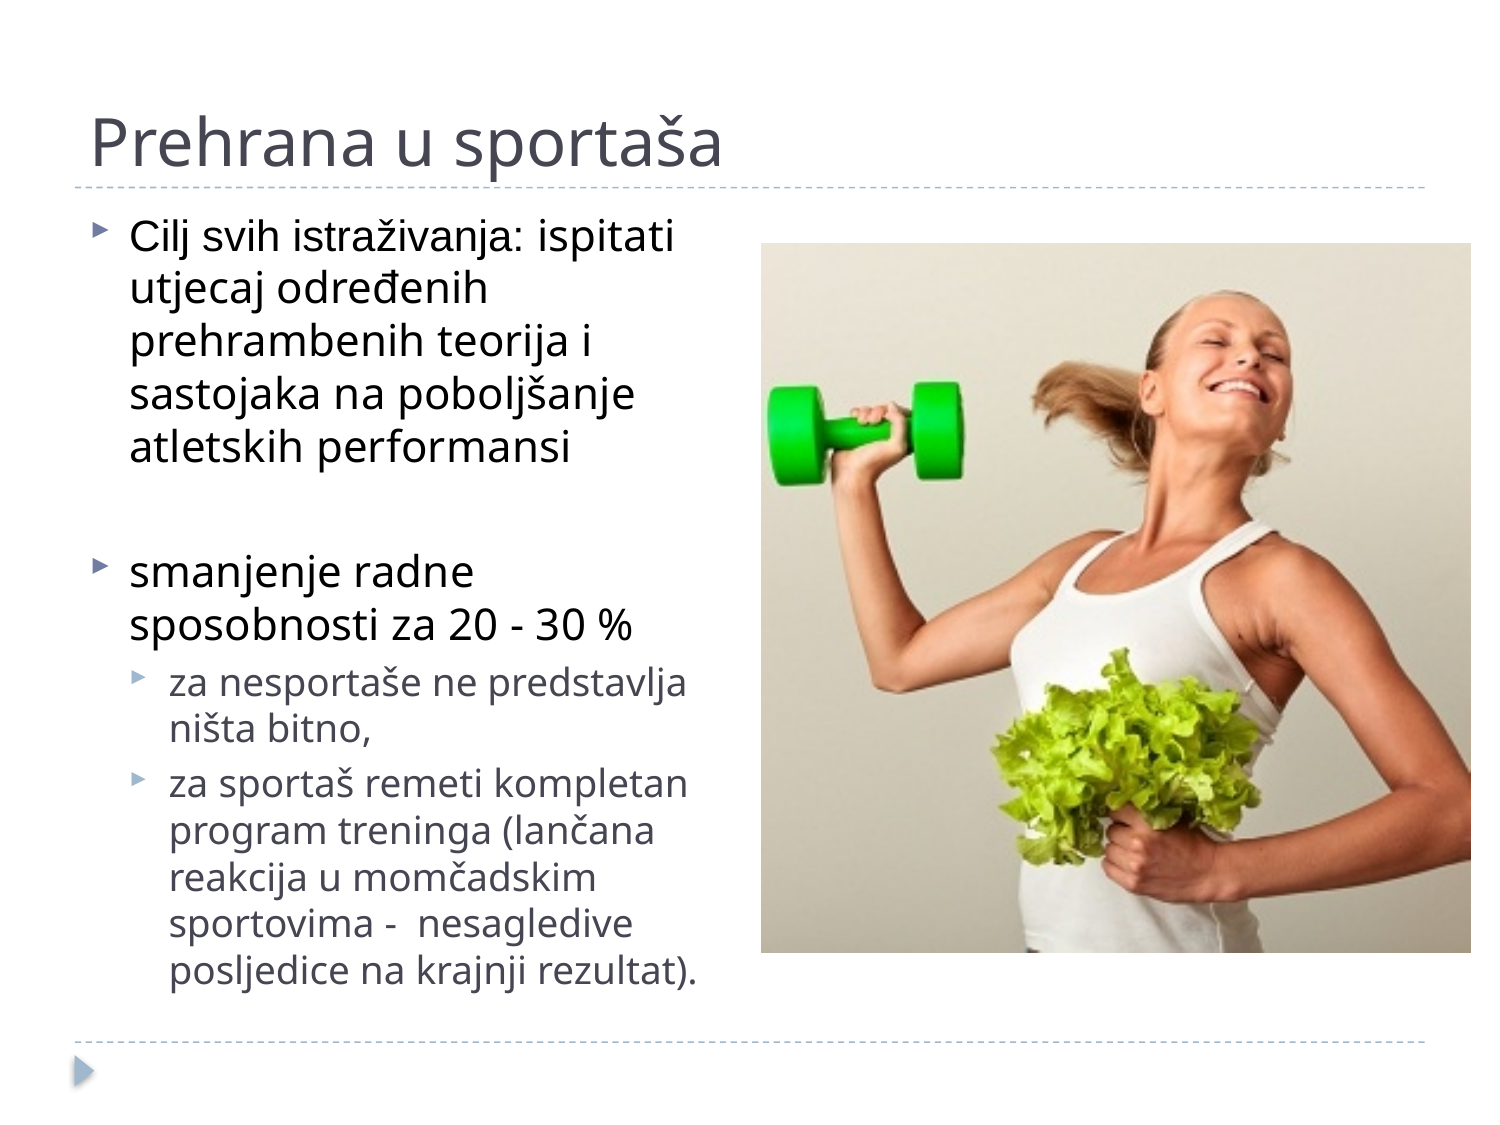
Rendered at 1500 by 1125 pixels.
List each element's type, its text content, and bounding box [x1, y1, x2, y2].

list Cilj svih istraživanja: ispitati utjecaj određenih prehrambenih teorija i sastojaka na poboljšanje atletskih performansi smanjenje radne sposobnosti za 20 - 30 % za nesportaše ne predstavlja ništa bitno, za sportaš remeti kompletan program treninga (lančana reakcija u momčadskim sportovima - nesagledive posljedice na krajnji rezultat). [75, 200, 738, 1010]
title Prehrana u sportaša [75, 37, 1425, 188]
picture [761, 243, 1471, 953]
